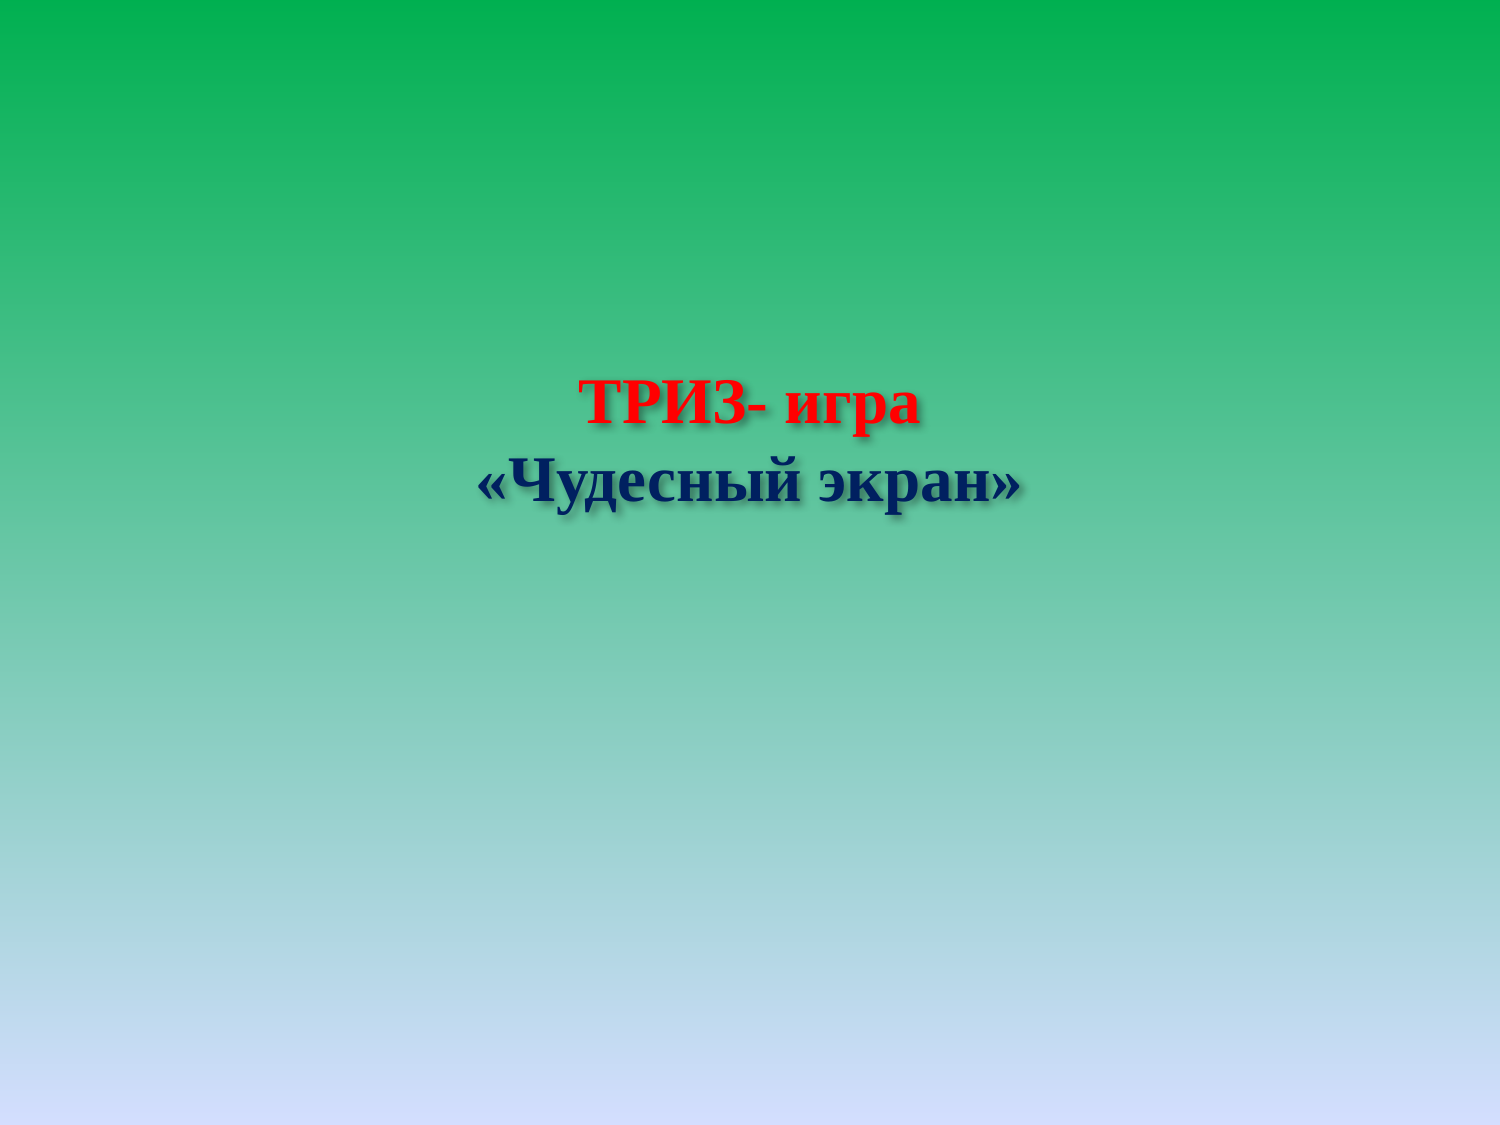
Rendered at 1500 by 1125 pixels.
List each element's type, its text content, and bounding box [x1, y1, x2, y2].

title ТРИЗ- игра «Чудесный экран» [112, 349, 1388, 680]
